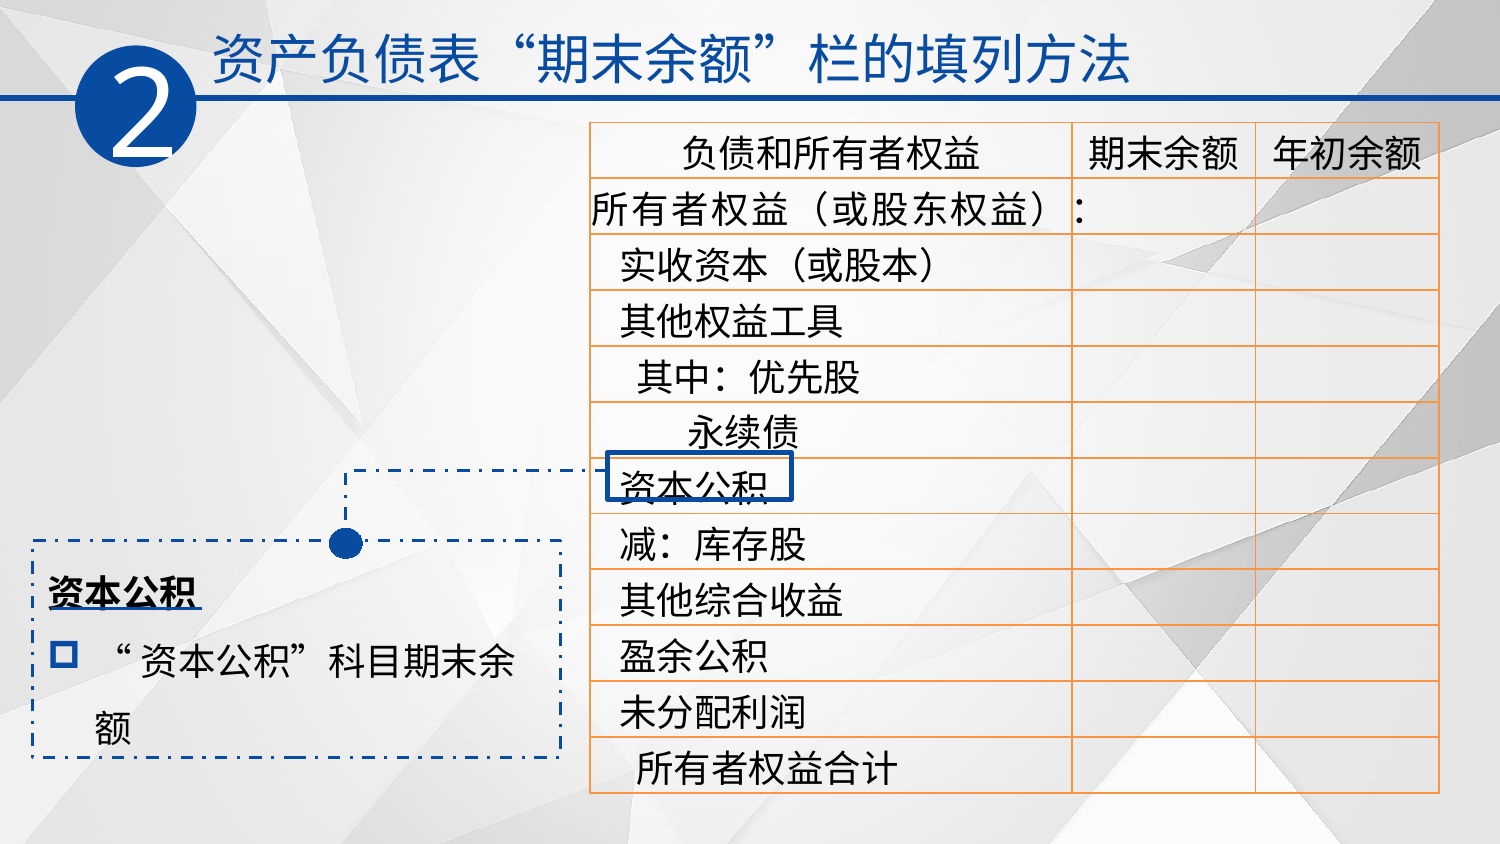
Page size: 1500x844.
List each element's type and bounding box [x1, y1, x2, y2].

table_cell [1073, 514, 1255, 568]
table_cell [1073, 235, 1255, 289]
table_header [1073, 123, 1255, 177]
table_cell [1256, 403, 1438, 457]
table_cell [591, 738, 1071, 792]
text_box [0, 24, 1500, 171]
table_cell [1073, 179, 1255, 233]
table_cell [591, 235, 1071, 289]
table_cell [1073, 291, 1255, 345]
table_cell [1073, 626, 1255, 680]
table_cell [591, 347, 1071, 401]
table_cell [1256, 459, 1438, 513]
table_cell [1256, 514, 1438, 568]
table_cell [1256, 179, 1438, 233]
table_cell [591, 291, 1071, 345]
table_cell [1256, 347, 1438, 401]
picture [0, 101, 1500, 844]
table_cell [591, 626, 1071, 680]
table_cell [1256, 738, 1438, 792]
table_cell [591, 514, 1071, 568]
table_cell [1073, 459, 1255, 513]
table_cell [1256, 235, 1438, 289]
table_cell [1256, 291, 1438, 345]
table_cell [1073, 682, 1255, 736]
table_cell [591, 570, 1071, 624]
table_cell [1073, 570, 1255, 624]
picture [0, 0, 1500, 95]
table_cell [591, 403, 1071, 457]
table_cell [1256, 626, 1438, 680]
table_cell [1256, 570, 1438, 624]
table_cell [1073, 347, 1255, 401]
text_box [32, 452, 792, 692]
table_cell [591, 179, 1071, 233]
table_header [591, 123, 1071, 177]
table_cell [1073, 403, 1255, 457]
table_cell [1073, 738, 1255, 792]
table_cell [591, 682, 1071, 736]
table_cell [792, 459, 1071, 513]
table_header [1256, 123, 1438, 177]
table_cell [1256, 682, 1438, 736]
